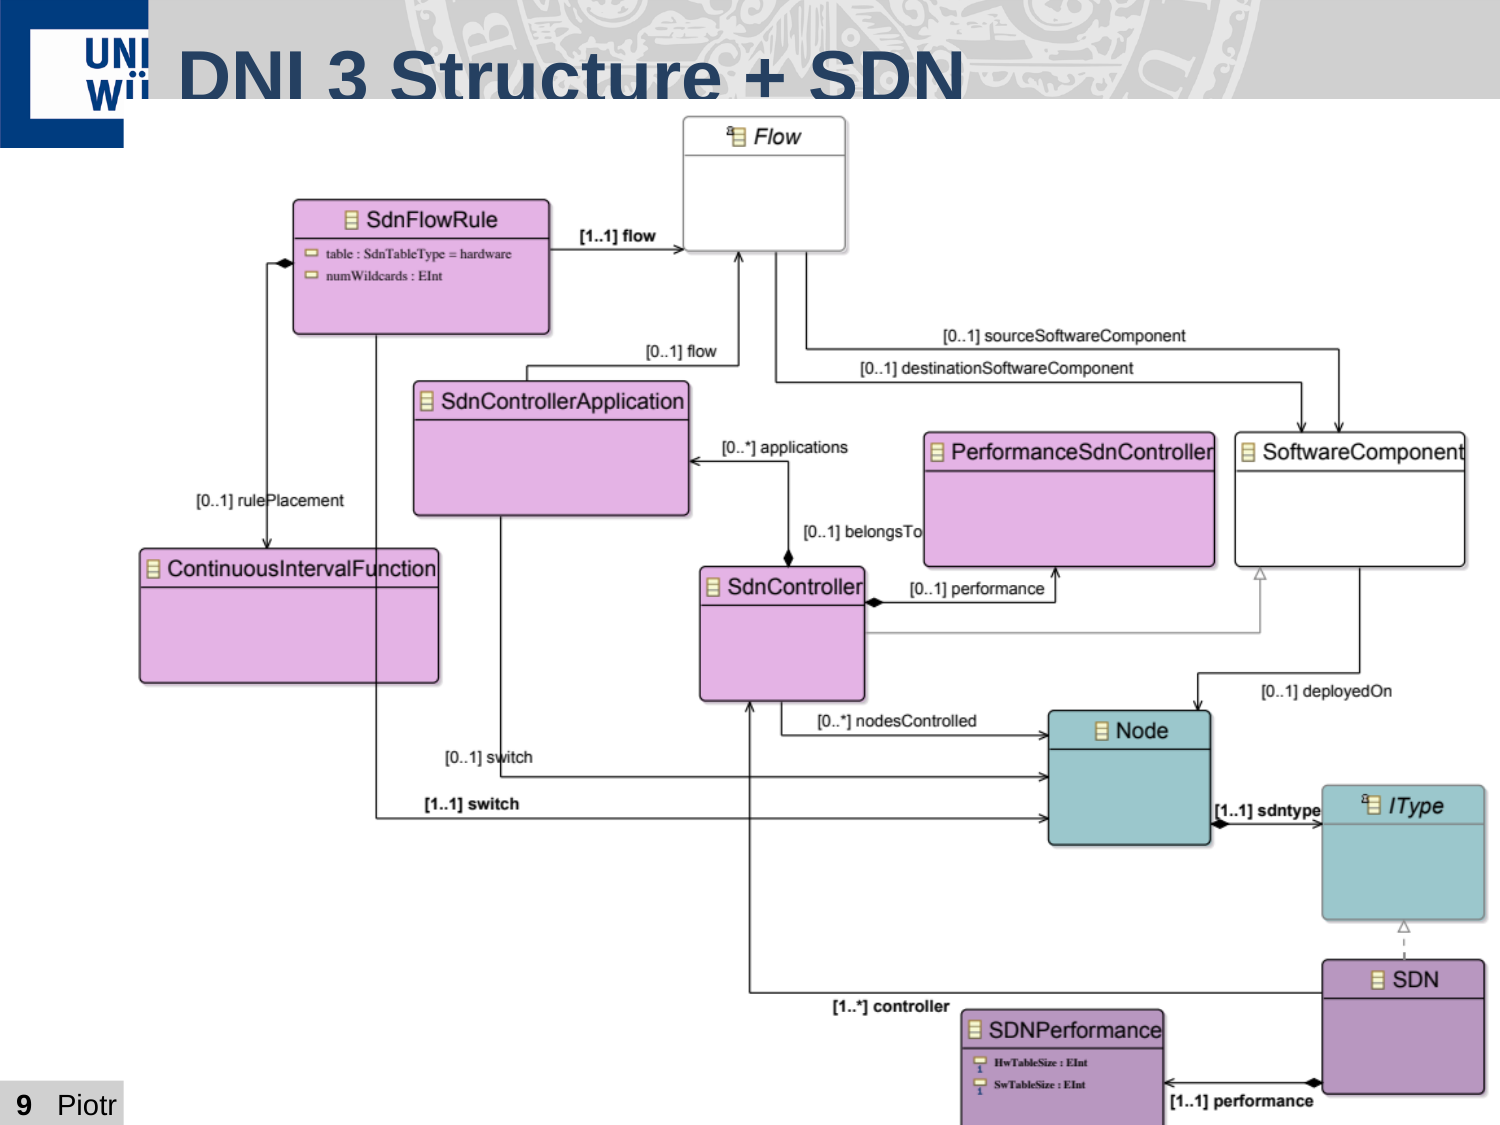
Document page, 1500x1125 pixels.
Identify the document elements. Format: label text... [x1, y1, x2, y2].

title DNI 3 Structure + SDN [162, 38, 1500, 99]
picture [0, 0, 1500, 1125]
text_box 9 Piotr & Maximilian [1, 1079, 118, 1125]
